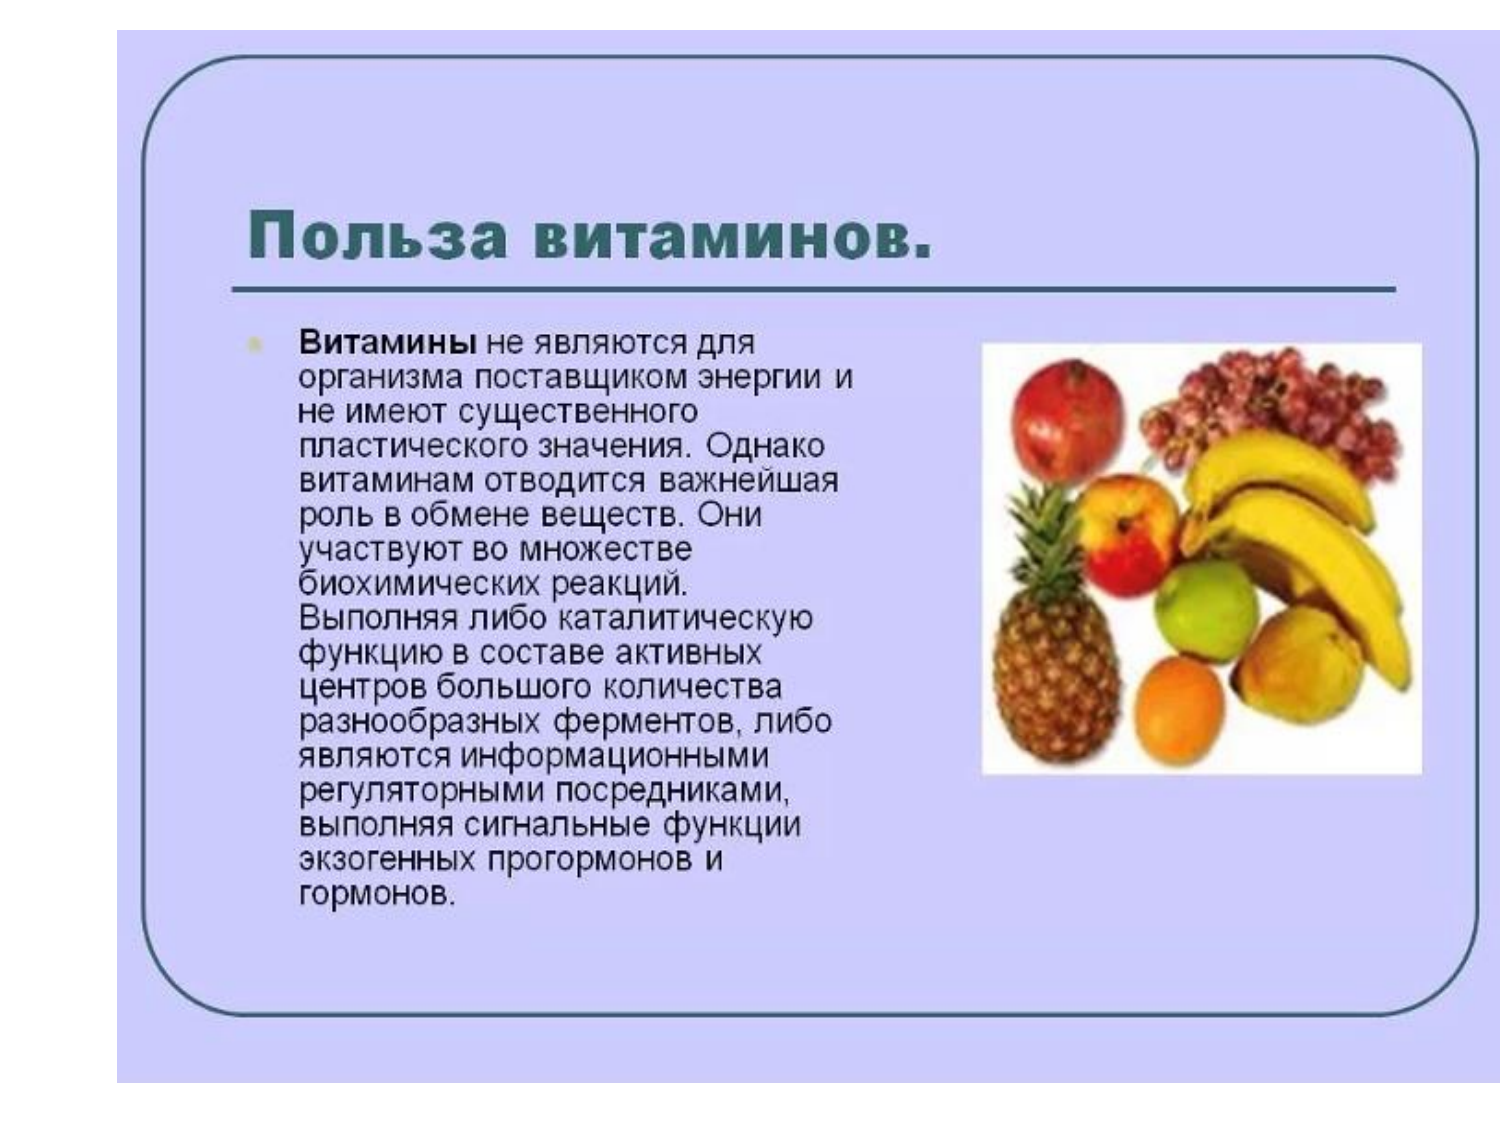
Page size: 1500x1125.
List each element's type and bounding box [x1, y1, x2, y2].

list [117, 30, 1500, 1083]
